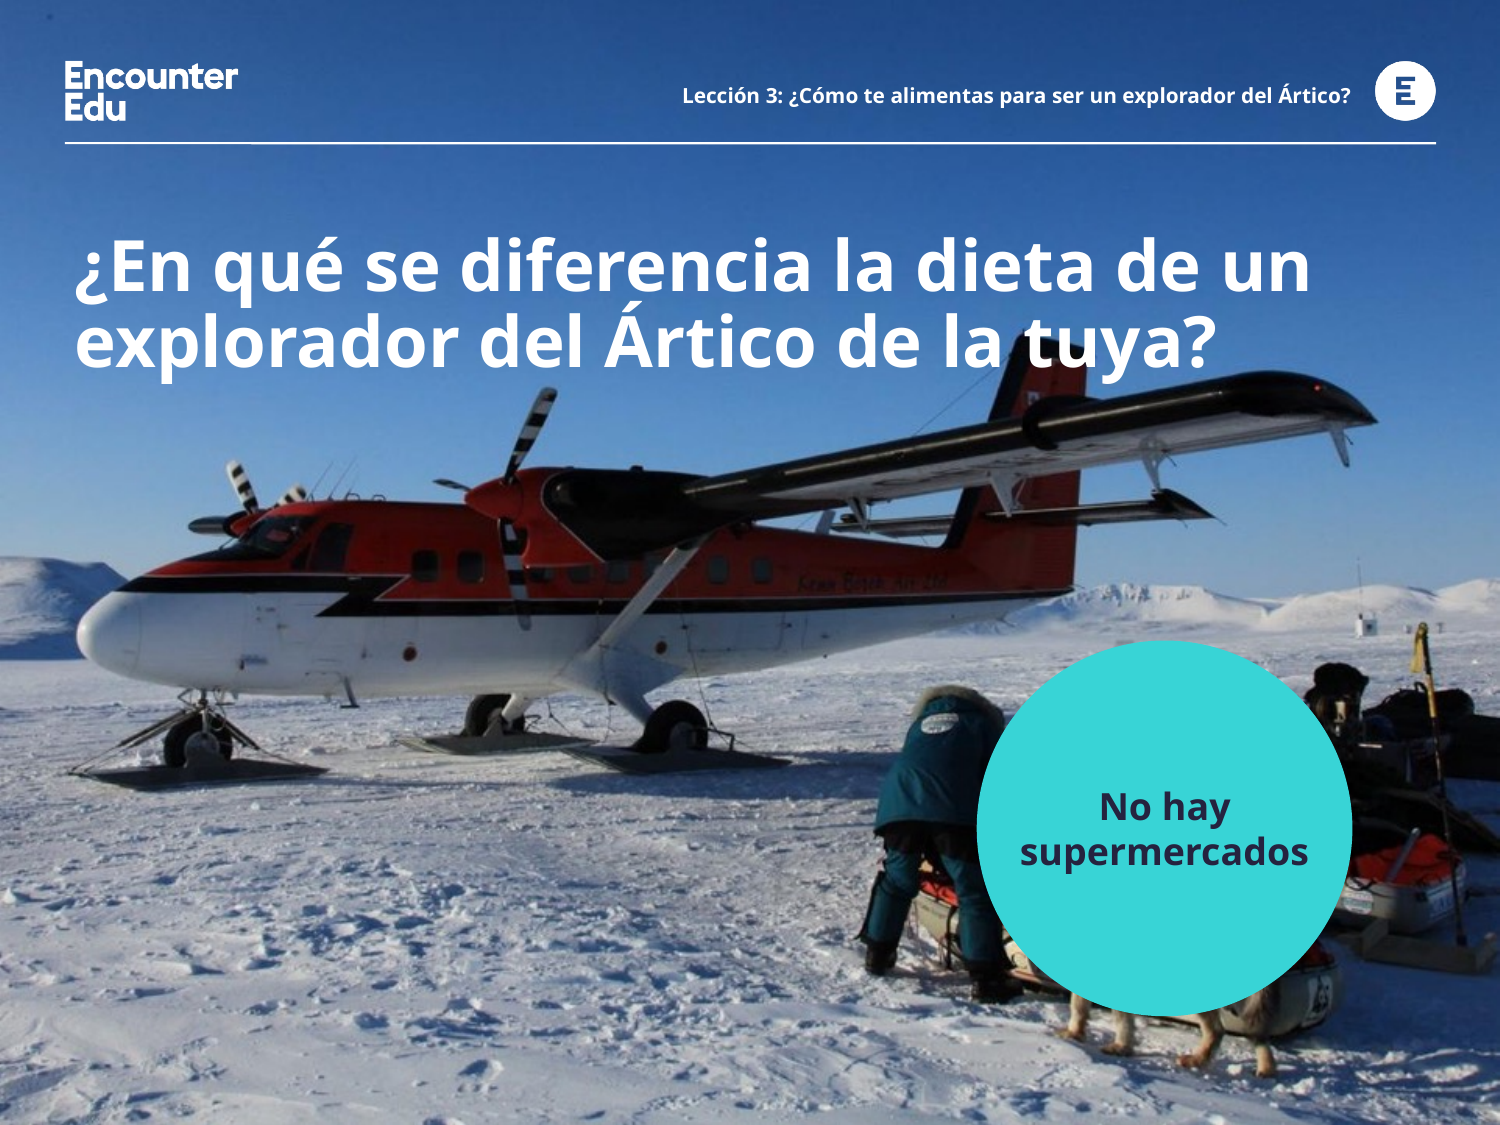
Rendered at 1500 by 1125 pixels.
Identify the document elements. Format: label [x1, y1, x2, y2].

picture [0, 0, 1500, 1125]
text_box [976, 640, 1353, 1017]
